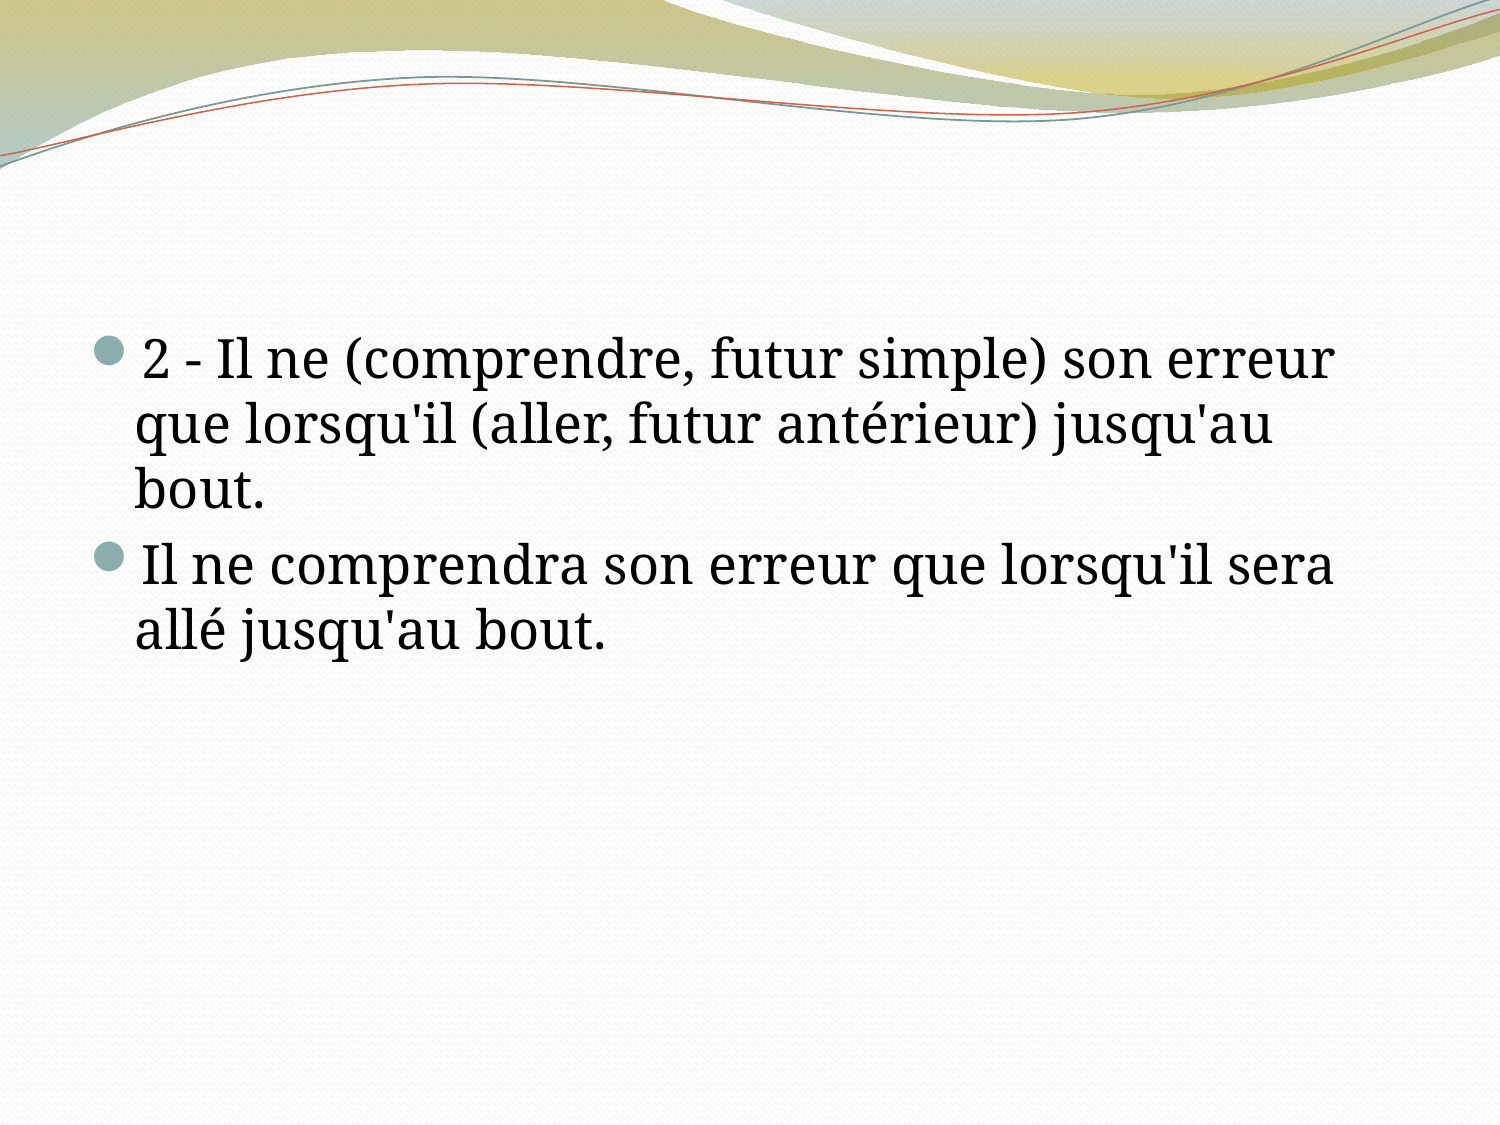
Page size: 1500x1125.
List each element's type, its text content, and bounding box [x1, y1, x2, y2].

list 2 - Il ne (comprendre, futur simple) son erreur que lorsqu'il (aller, futur antérieur) jusqu'au bout. Il ne comprendra son erreur que lorsqu'il sera allé jusqu'au bout. [75, 317, 1425, 1038]
